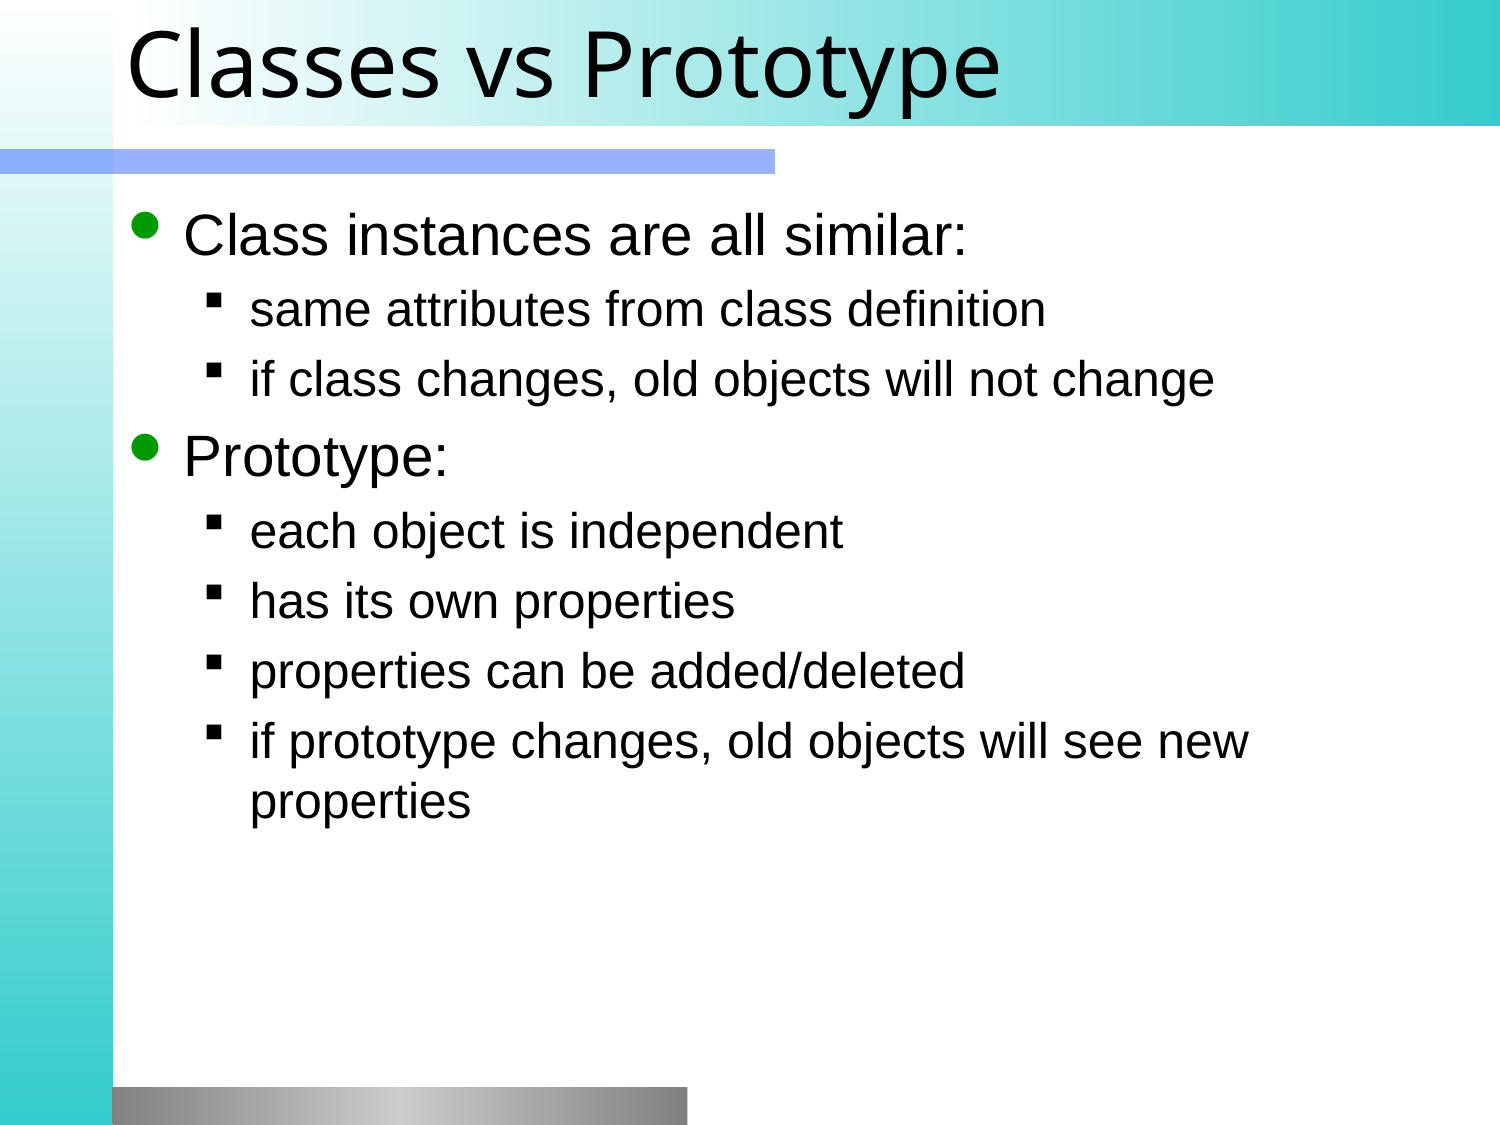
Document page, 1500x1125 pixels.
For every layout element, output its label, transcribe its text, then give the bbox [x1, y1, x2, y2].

list Class instances are all similar: same attributes from class definition if class changes, old objects will not change Prototype: each object is independent has its own properties properties can be added/deleted if prototype changes, old objects will see new properties [112, 189, 1388, 1073]
title Classes vs Prototype [110, 0, 1424, 126]
